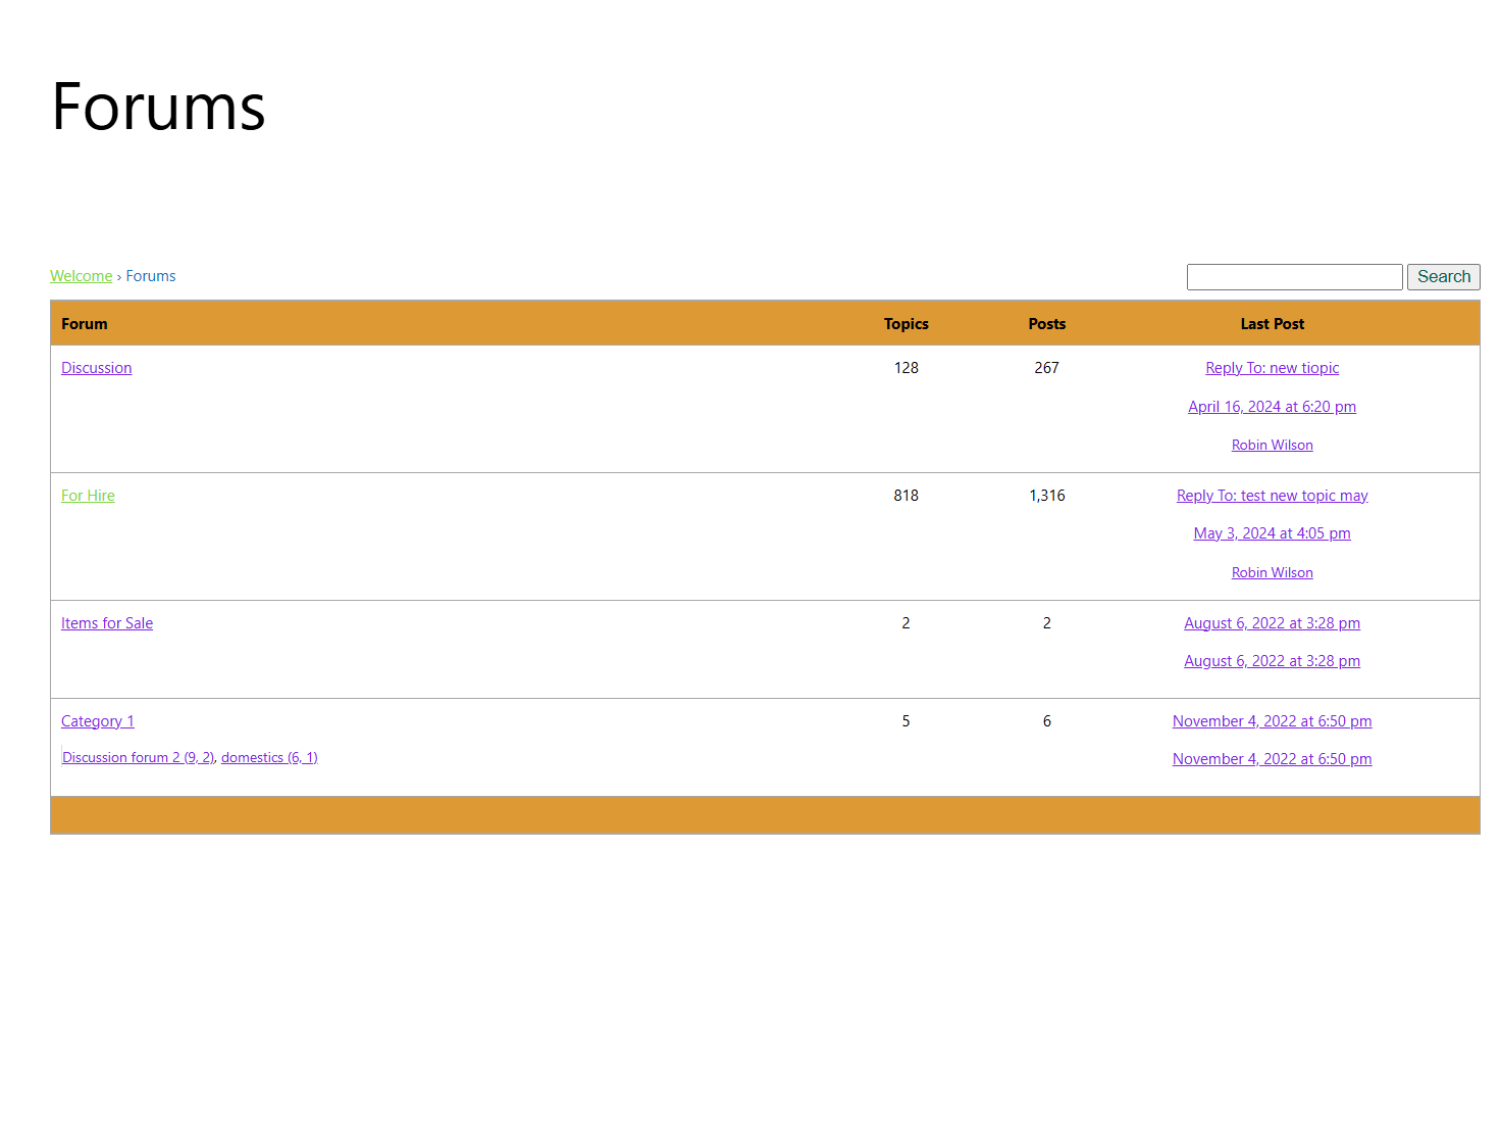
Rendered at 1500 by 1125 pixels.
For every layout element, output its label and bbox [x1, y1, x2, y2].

picture [0, 30, 1500, 849]
